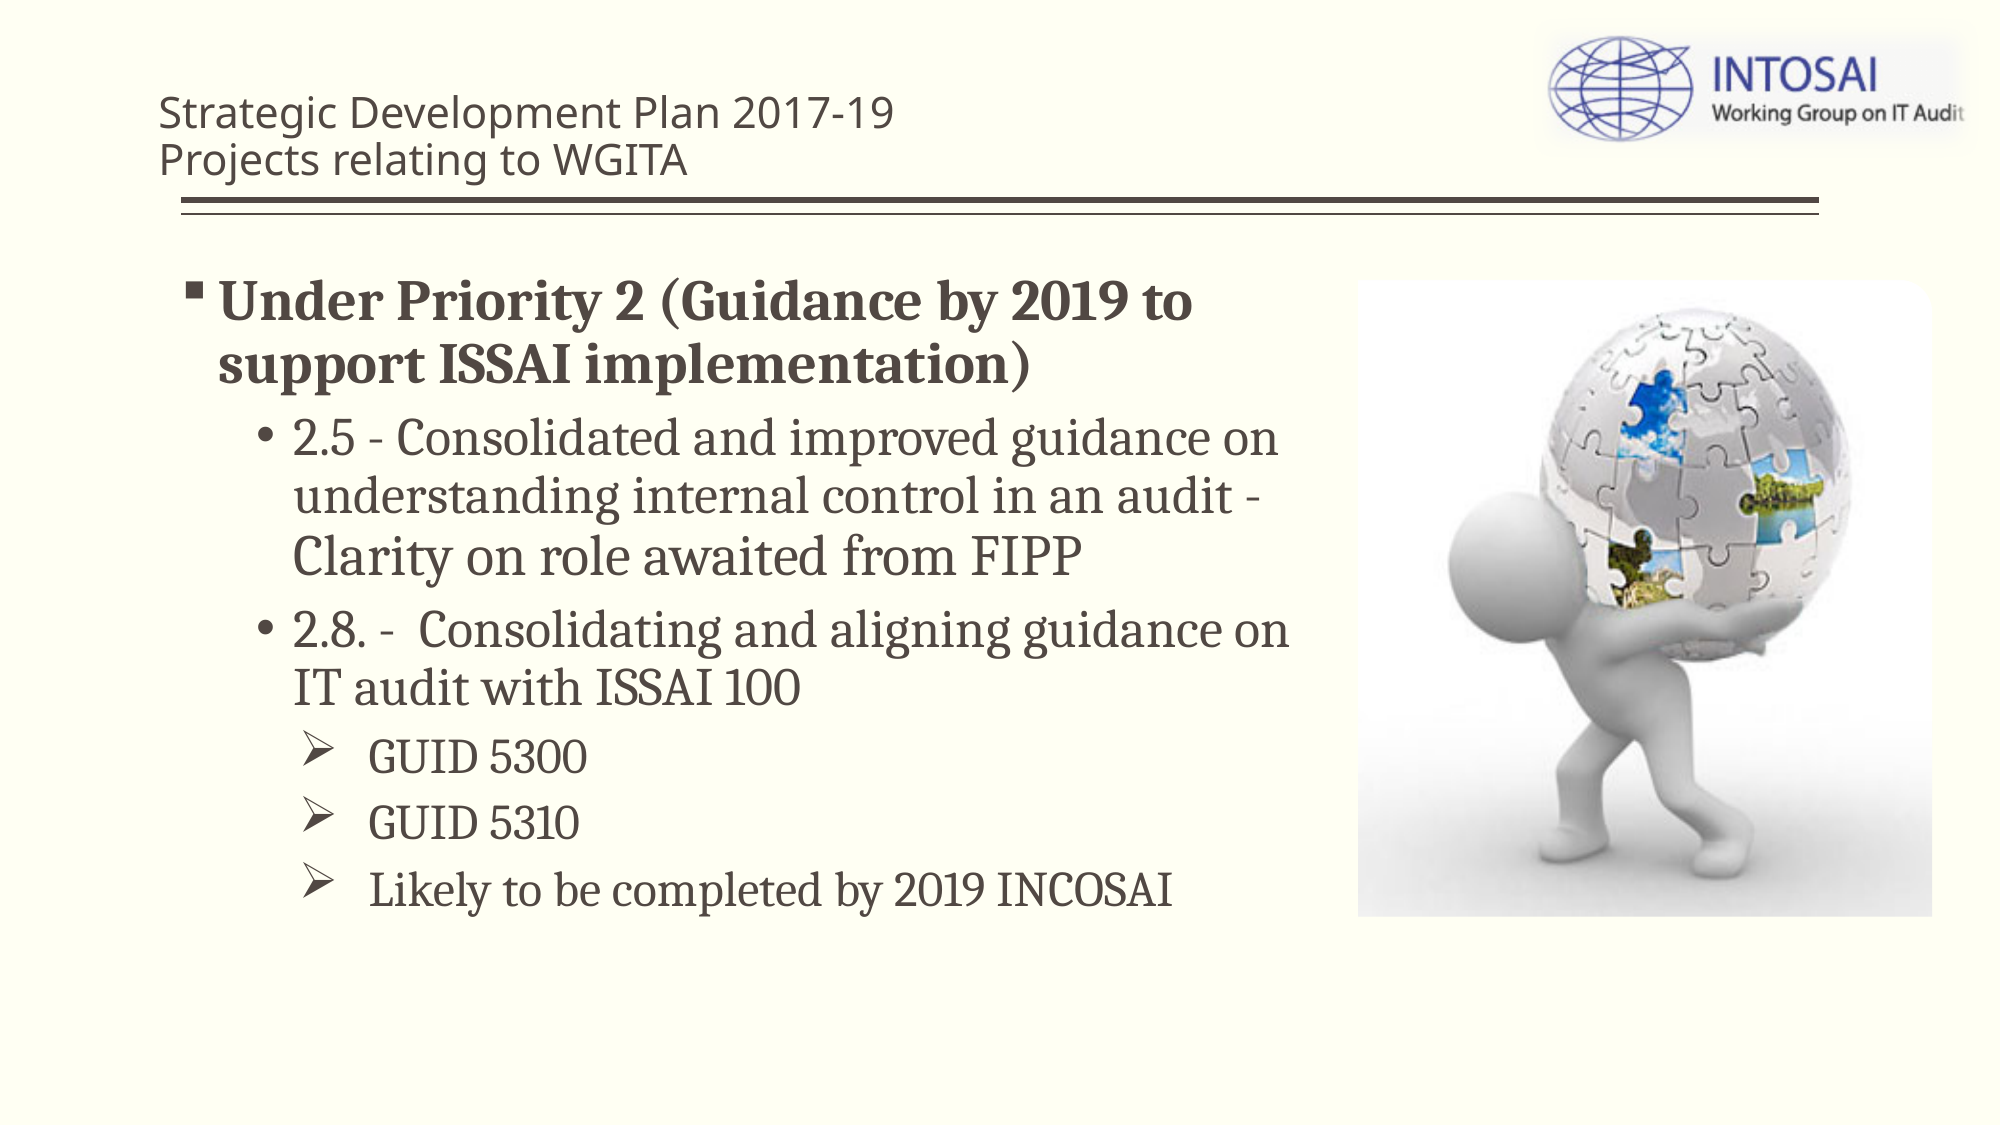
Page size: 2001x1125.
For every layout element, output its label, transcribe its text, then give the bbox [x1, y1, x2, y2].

picture [1358, 279, 1933, 917]
list Under Priority 2 (Guidance by 2019 to support ISSAI implementation) 2.5 - Consolidated and improved guidance on understanding internal control in an audit -Clarity on role awaited from FIPP 2.8. - Consolidating and aligning guidance on IT audit with ISSAI 100 GUID 5300 GUID 5310 Likely to be completed by 2019 INCOSAI [181, 262, 1334, 1013]
picture [1819, 51, 1946, 125]
title Strategic Development Plan 2017-19 Projects relating to WGITA [158, 35, 1819, 193]
